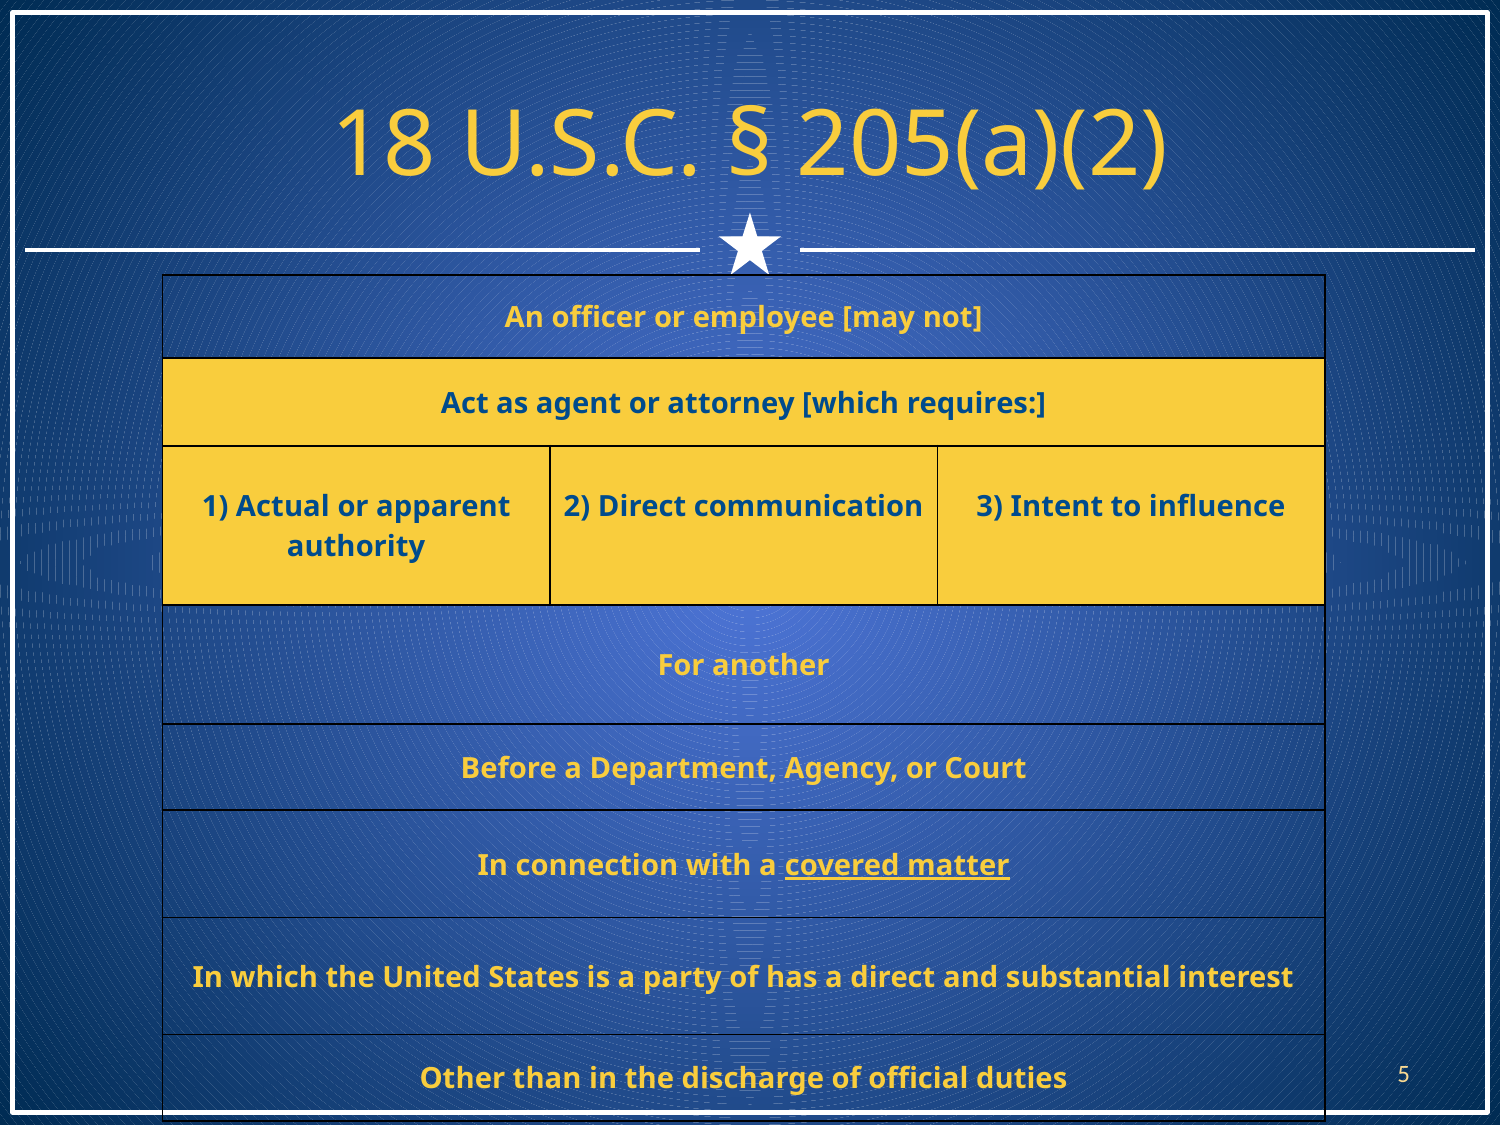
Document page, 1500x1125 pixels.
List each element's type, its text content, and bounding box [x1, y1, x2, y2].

table_cell 2) Direct communication [551, 447, 937, 604]
table_cell 1) Actual or apparent authority [163, 447, 549, 604]
table_cell 3) Intent to influence [938, 447, 1324, 604]
table_cell For another [163, 606, 1324, 723]
table_cell In connection with a covered matter [163, 811, 1324, 917]
table_cell Act as agent or attorney [which requires:] [163, 359, 1324, 445]
slide_number 5 [1326, 1042, 1425, 1103]
title 18 U.S.C. § 205(a)(2) [75, 45, 1425, 233]
table_cell In which the United States is a party of has a direct and substantial interest [163, 918, 1324, 1034]
table_cell Other than in the discharge of official duties [163, 1035, 1324, 1120]
table_cell Before a Department, Agency, or Court [163, 725, 1324, 809]
table_header An officer or employee [may not] [163, 276, 1324, 357]
